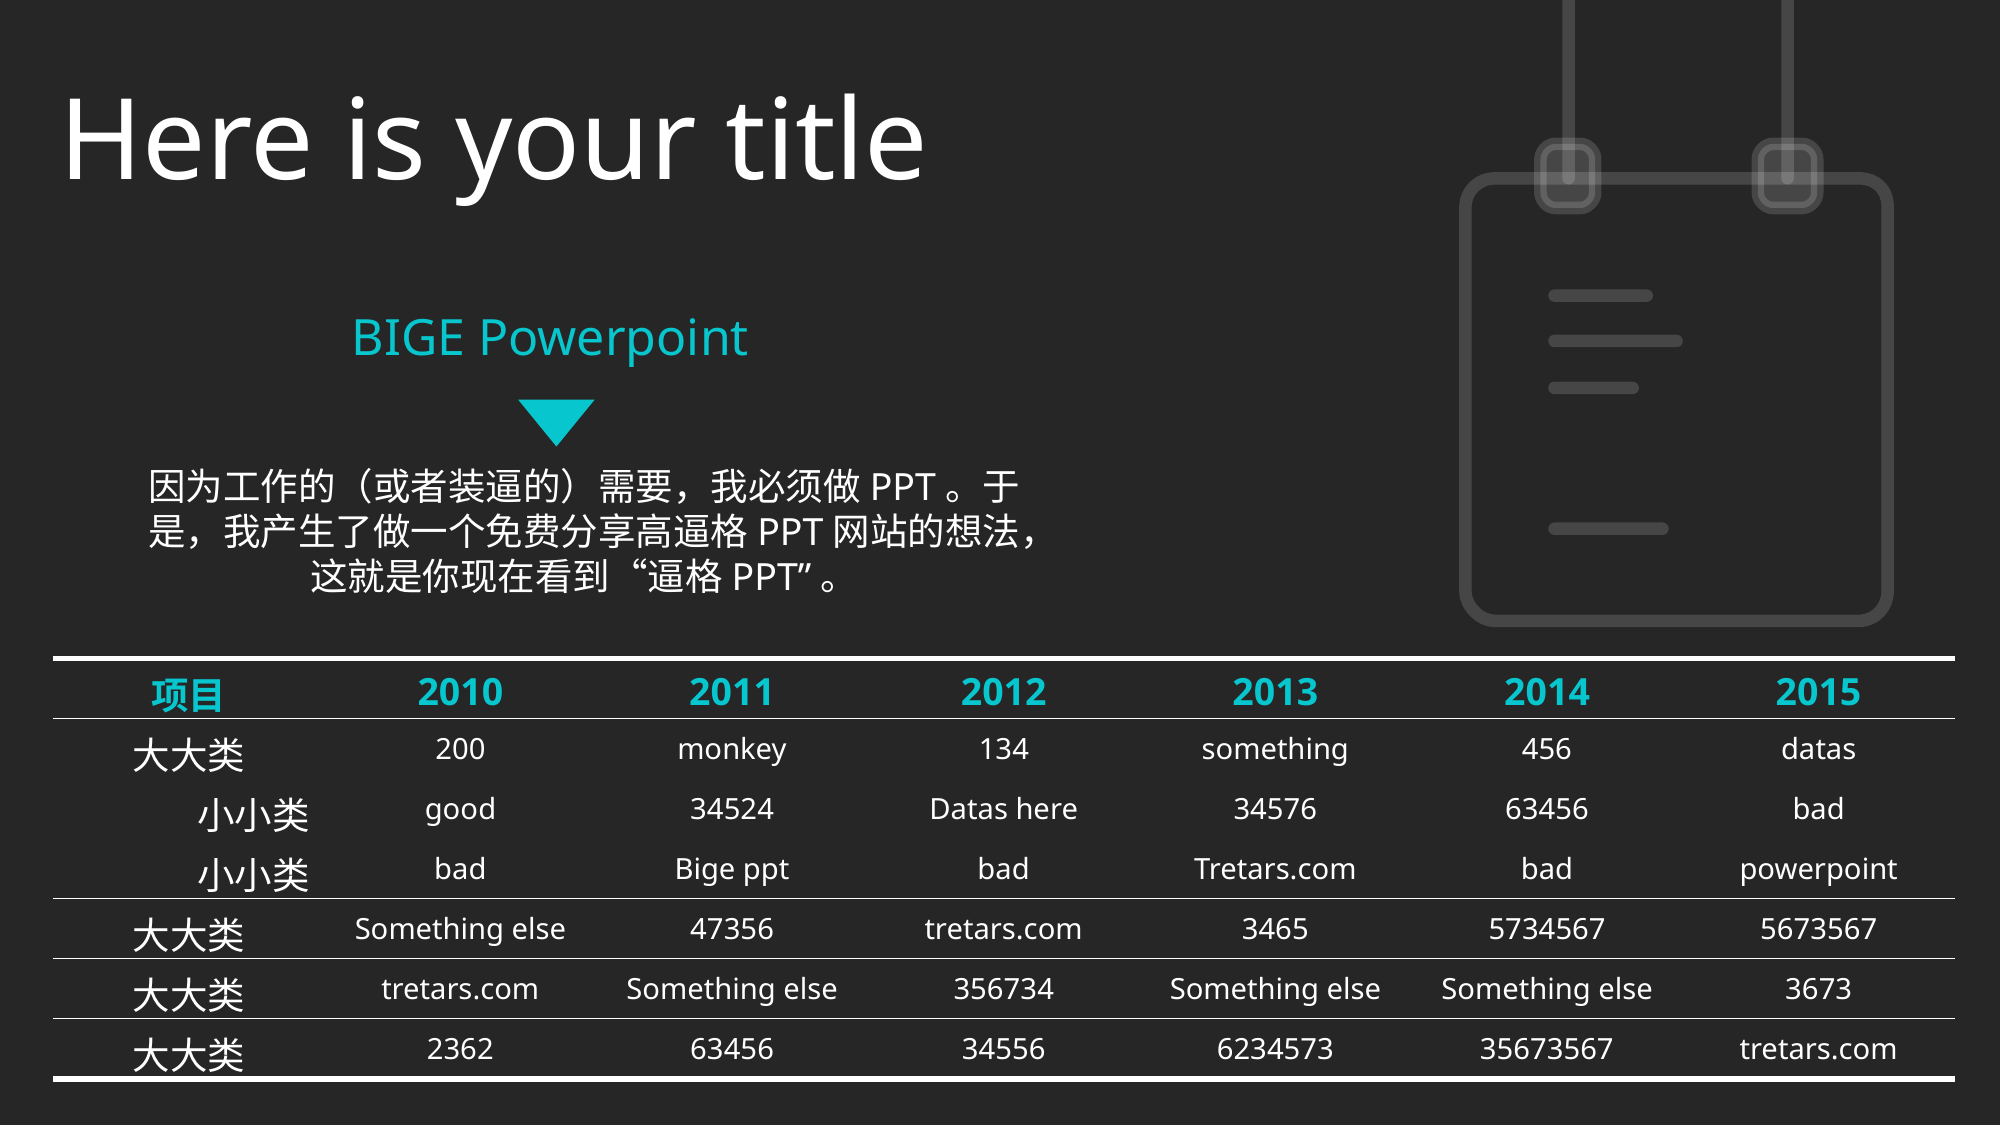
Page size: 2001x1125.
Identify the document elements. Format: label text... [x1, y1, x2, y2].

table_cell datas [1683, 719, 1955, 778]
table_cell 456 [1411, 719, 1683, 778]
table_cell good [325, 778, 596, 839]
table_cell 5734567 [1411, 899, 1683, 958]
table_cell 35673567 [1411, 1019, 1683, 1076]
table_header 2010 [325, 661, 596, 718]
text_box Here is your title [45, 60, 944, 210]
table_cell bad [325, 839, 596, 898]
table_cell something [1140, 719, 1411, 778]
table_cell tretars.com [325, 959, 596, 1018]
table_cell Something else [325, 899, 596, 958]
table_cell bad [1683, 778, 1955, 839]
table_cell Something else [596, 959, 868, 1018]
table_cell 大大类 [53, 1019, 325, 1076]
table_cell tretars.com [868, 899, 1140, 958]
table_cell powerpoint [1683, 839, 1955, 898]
table_cell Bige ppt [596, 839, 868, 898]
table_header 2015 [1683, 661, 1955, 718]
table_cell 小小类 [53, 839, 325, 898]
table_cell 34556 [868, 1019, 1140, 1076]
table_cell 200 [325, 719, 596, 778]
table_header 2013 [1140, 661, 1411, 718]
table_cell 6234573 [1140, 1019, 1411, 1076]
table_cell Datas here [868, 778, 1140, 839]
table_header 2014 [1411, 661, 1683, 718]
table_cell 34576 [1140, 778, 1411, 839]
text_box BIGE Powerpoint [336, 298, 765, 374]
table_cell 小小类 [53, 778, 325, 839]
table_cell 63456 [596, 1019, 868, 1076]
table_cell bad [1411, 839, 1683, 898]
table_cell monkey [596, 719, 868, 778]
table_header 项目 [53, 661, 325, 718]
table_cell 大大类 [53, 959, 325, 1018]
table_cell 63456 [1411, 778, 1683, 839]
text_box [515, 398, 597, 449]
table_cell tretars.com [1683, 1019, 1955, 1076]
table_cell 大大类 [53, 719, 325, 778]
table_cell 5673567 [1683, 899, 1955, 958]
table_cell 34524 [596, 778, 868, 839]
table_cell 3465 [1140, 899, 1411, 958]
table_cell Something else [1411, 959, 1683, 1018]
table_cell 47356 [596, 899, 868, 958]
table_cell 2362 [325, 1019, 596, 1076]
table_header 2011 [596, 661, 868, 718]
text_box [1465, 0, 1888, 621]
text_box 因为工作的（或者装逼的）需要，我必须做PPT。于是，我产生了做一个免费分享高逼格PPT网站的想法，这就是你现在看到“逼格PPT”。 [128, 455, 1040, 650]
table_cell 134 [868, 719, 1140, 778]
table_cell Tretars.com [1140, 839, 1411, 898]
table_header 2012 [868, 661, 1140, 718]
table_cell 大大类 [53, 899, 325, 958]
table_cell 3673 [1683, 959, 1955, 1018]
table_cell Something else [1140, 959, 1411, 1018]
table_cell bad [868, 839, 1140, 898]
table_cell 356734 [868, 959, 1140, 1018]
